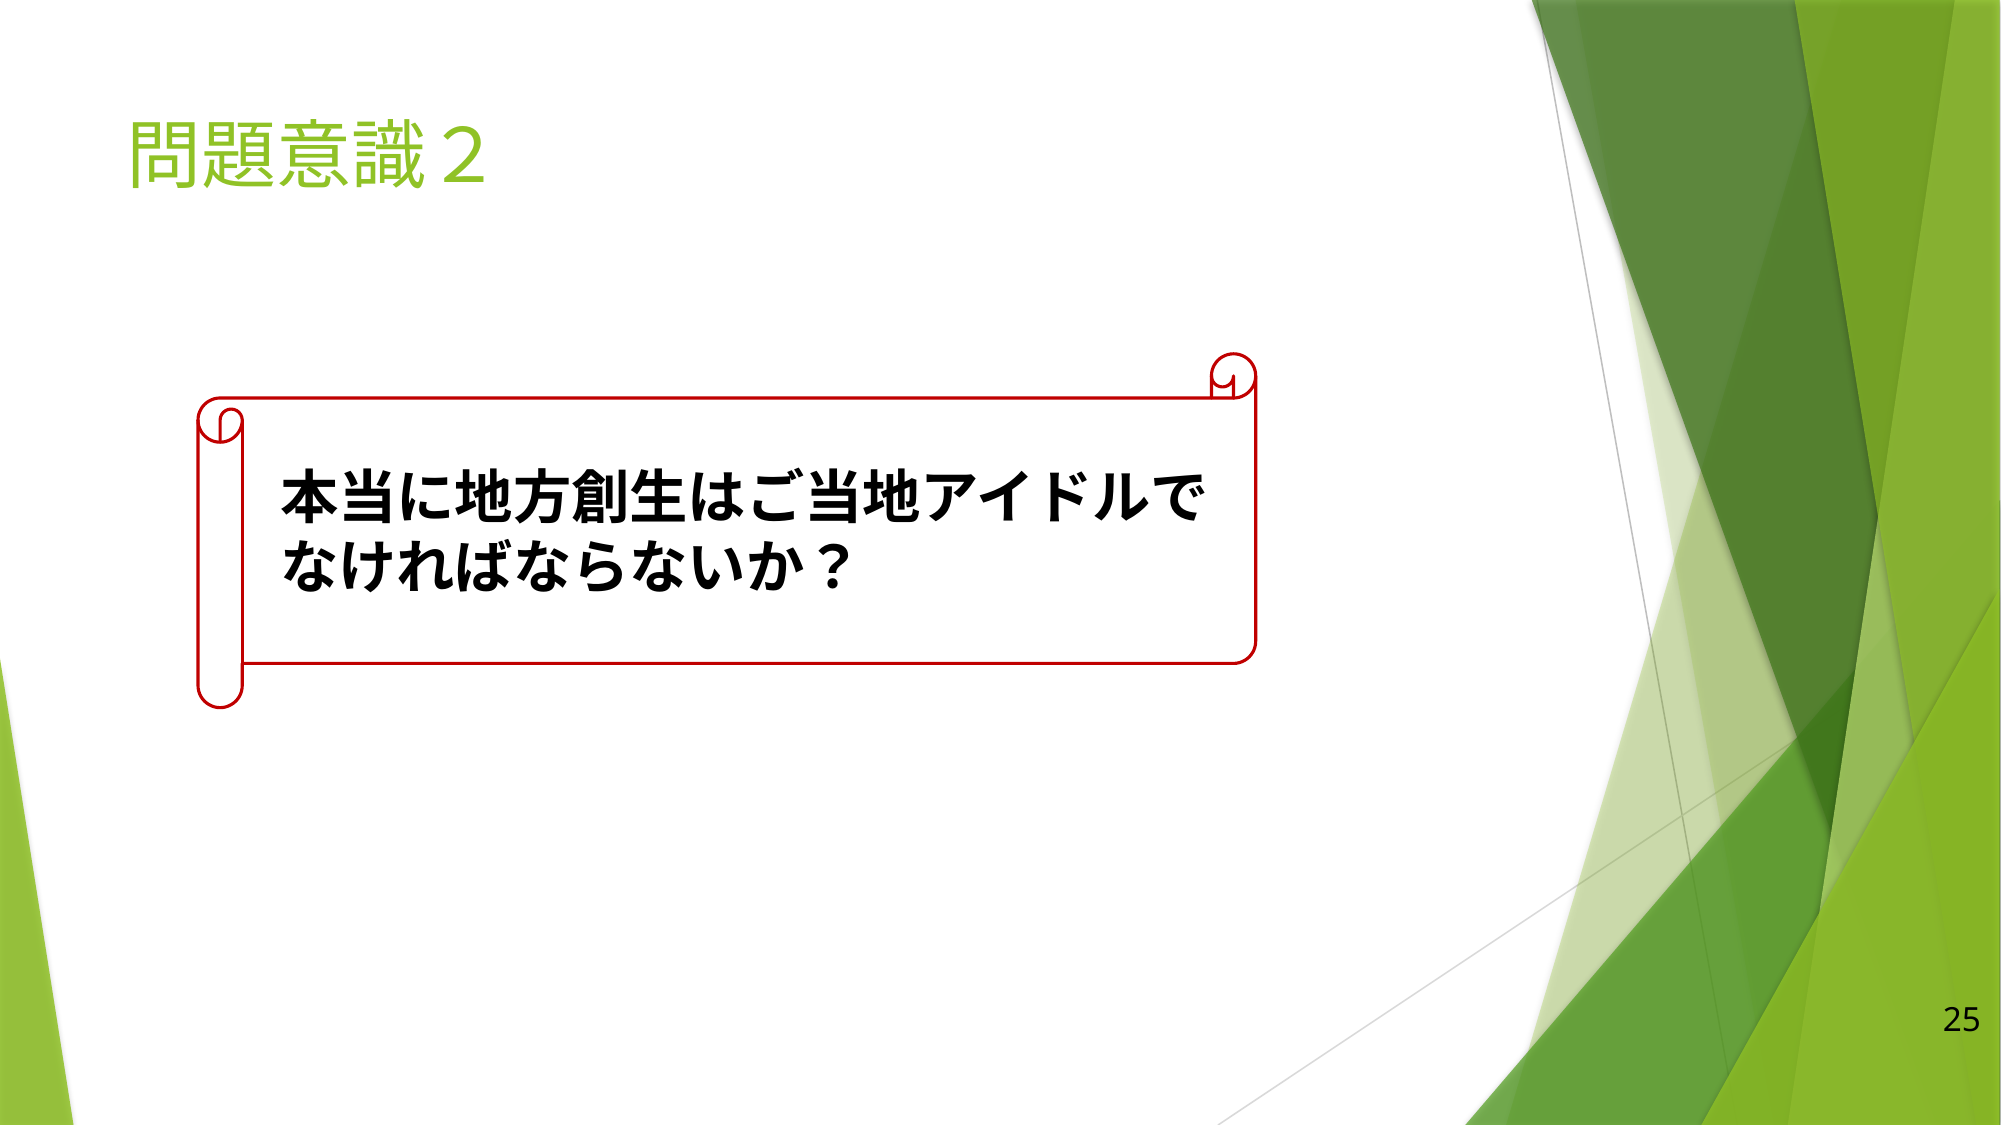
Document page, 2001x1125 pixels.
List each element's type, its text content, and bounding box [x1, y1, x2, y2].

text_box [196, 352, 1258, 710]
slide_number 25 [1883, 991, 1996, 1051]
title 問題意識２ [111, 99, 1522, 317]
